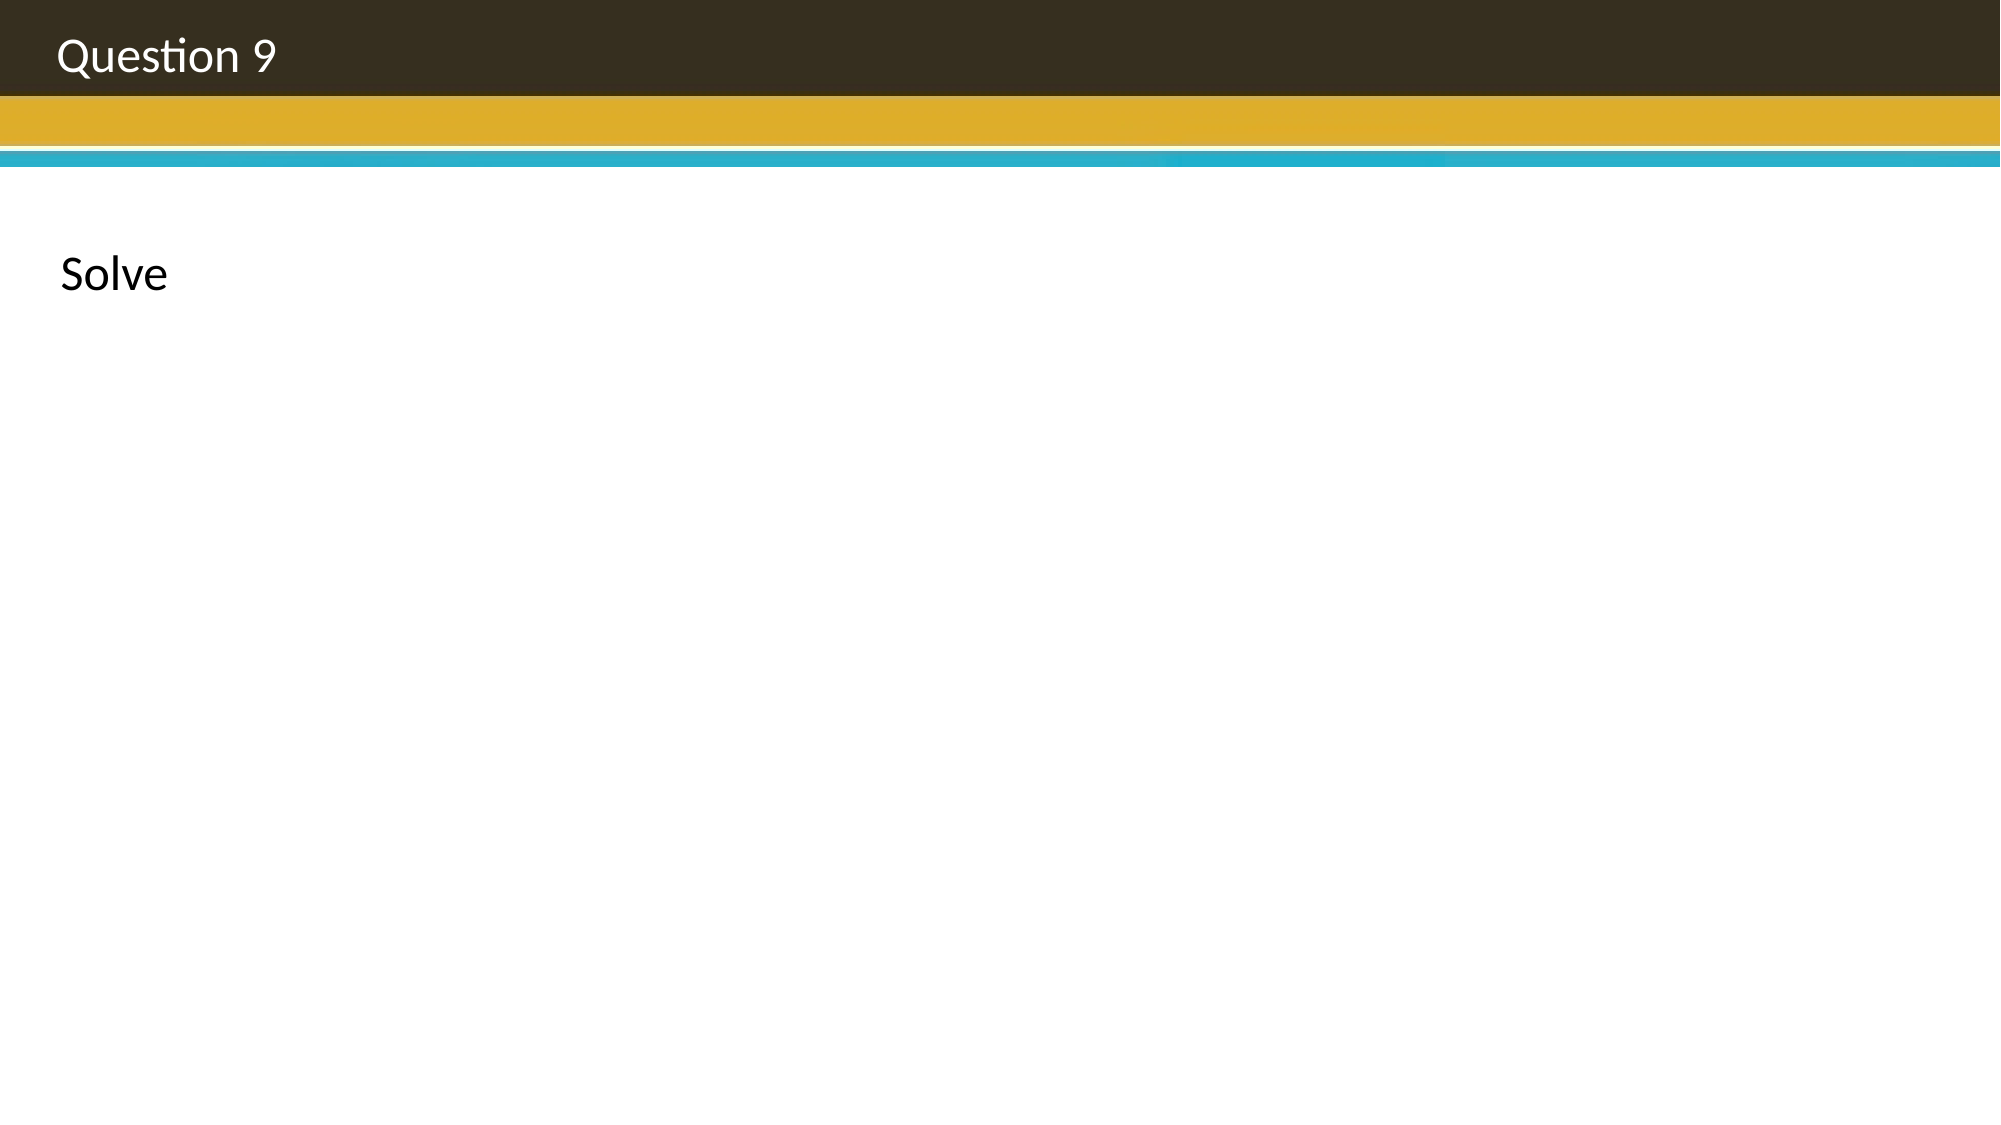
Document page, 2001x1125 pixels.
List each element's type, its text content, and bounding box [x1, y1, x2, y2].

picture [0, 0, 2000, 167]
text_box Question 9 [41, 14, 293, 90]
